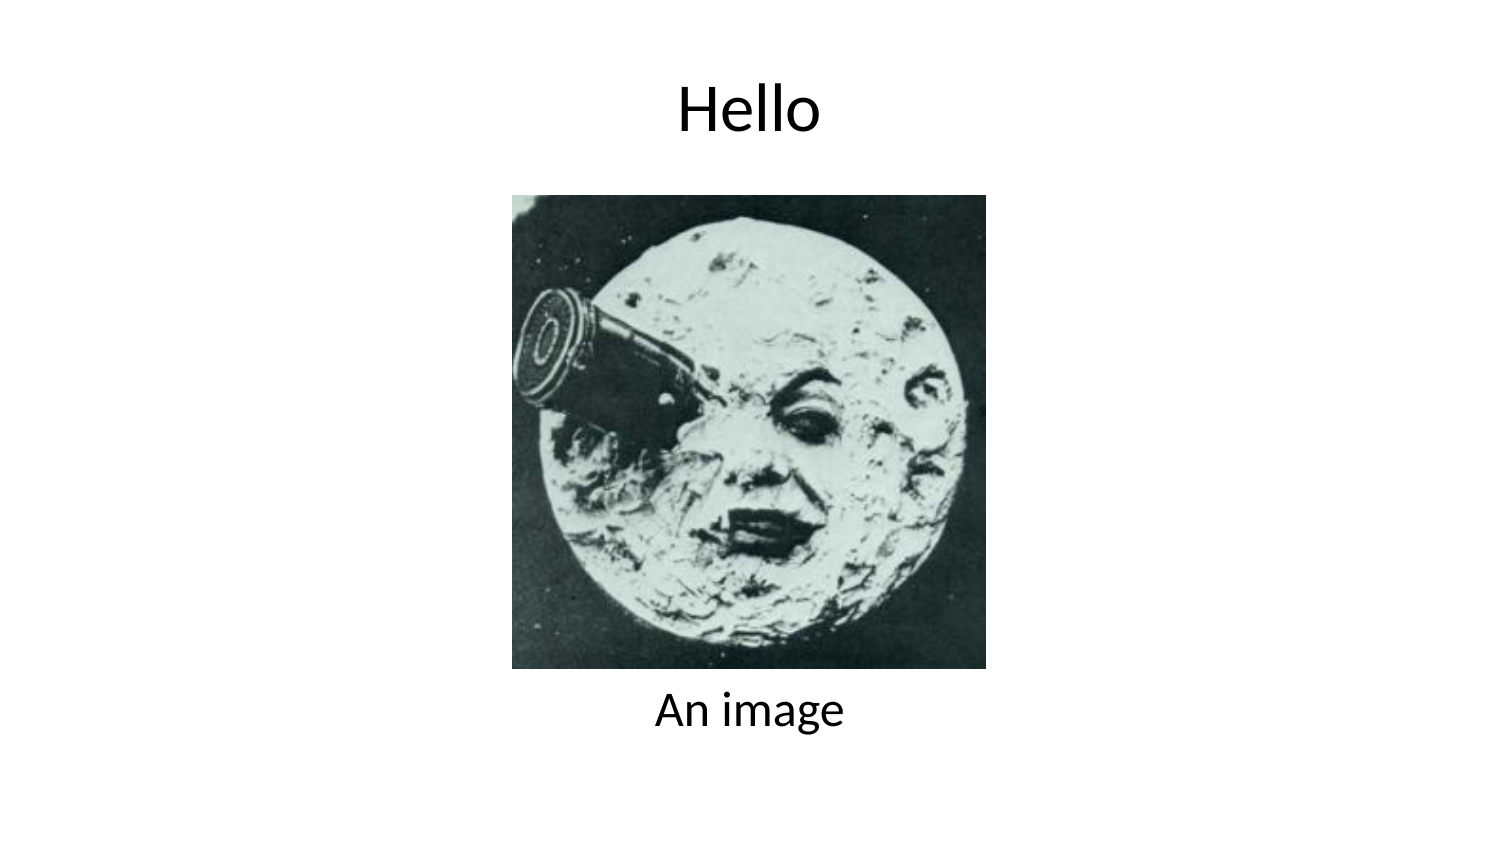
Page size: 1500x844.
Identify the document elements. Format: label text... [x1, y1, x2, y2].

picture [512, 195, 986, 669]
list An image [75, 668, 1425, 753]
title Hello [75, 33, 1425, 175]
